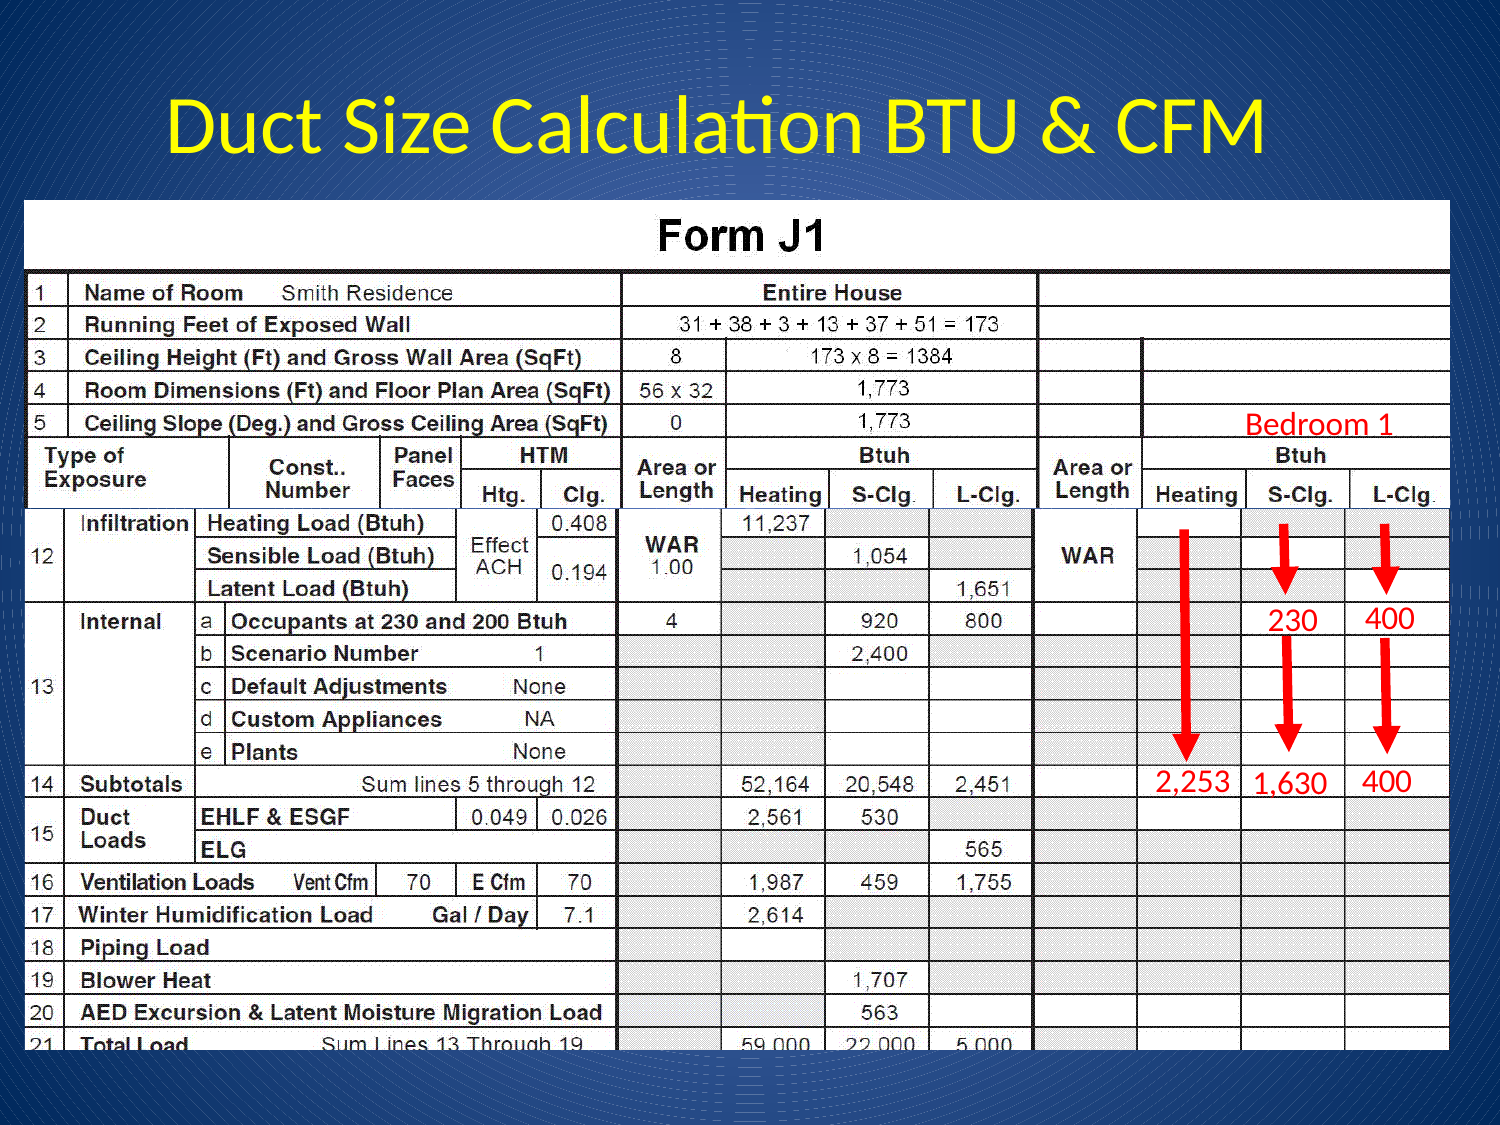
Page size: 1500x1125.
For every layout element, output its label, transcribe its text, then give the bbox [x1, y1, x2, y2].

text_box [1384, 637, 1388, 755]
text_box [1286, 635, 1290, 753]
text_box Duct Size Calculation BTU & CFM [150, 62, 1285, 178]
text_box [1183, 529, 1187, 763]
picture [6, 199, 1451, 1051]
